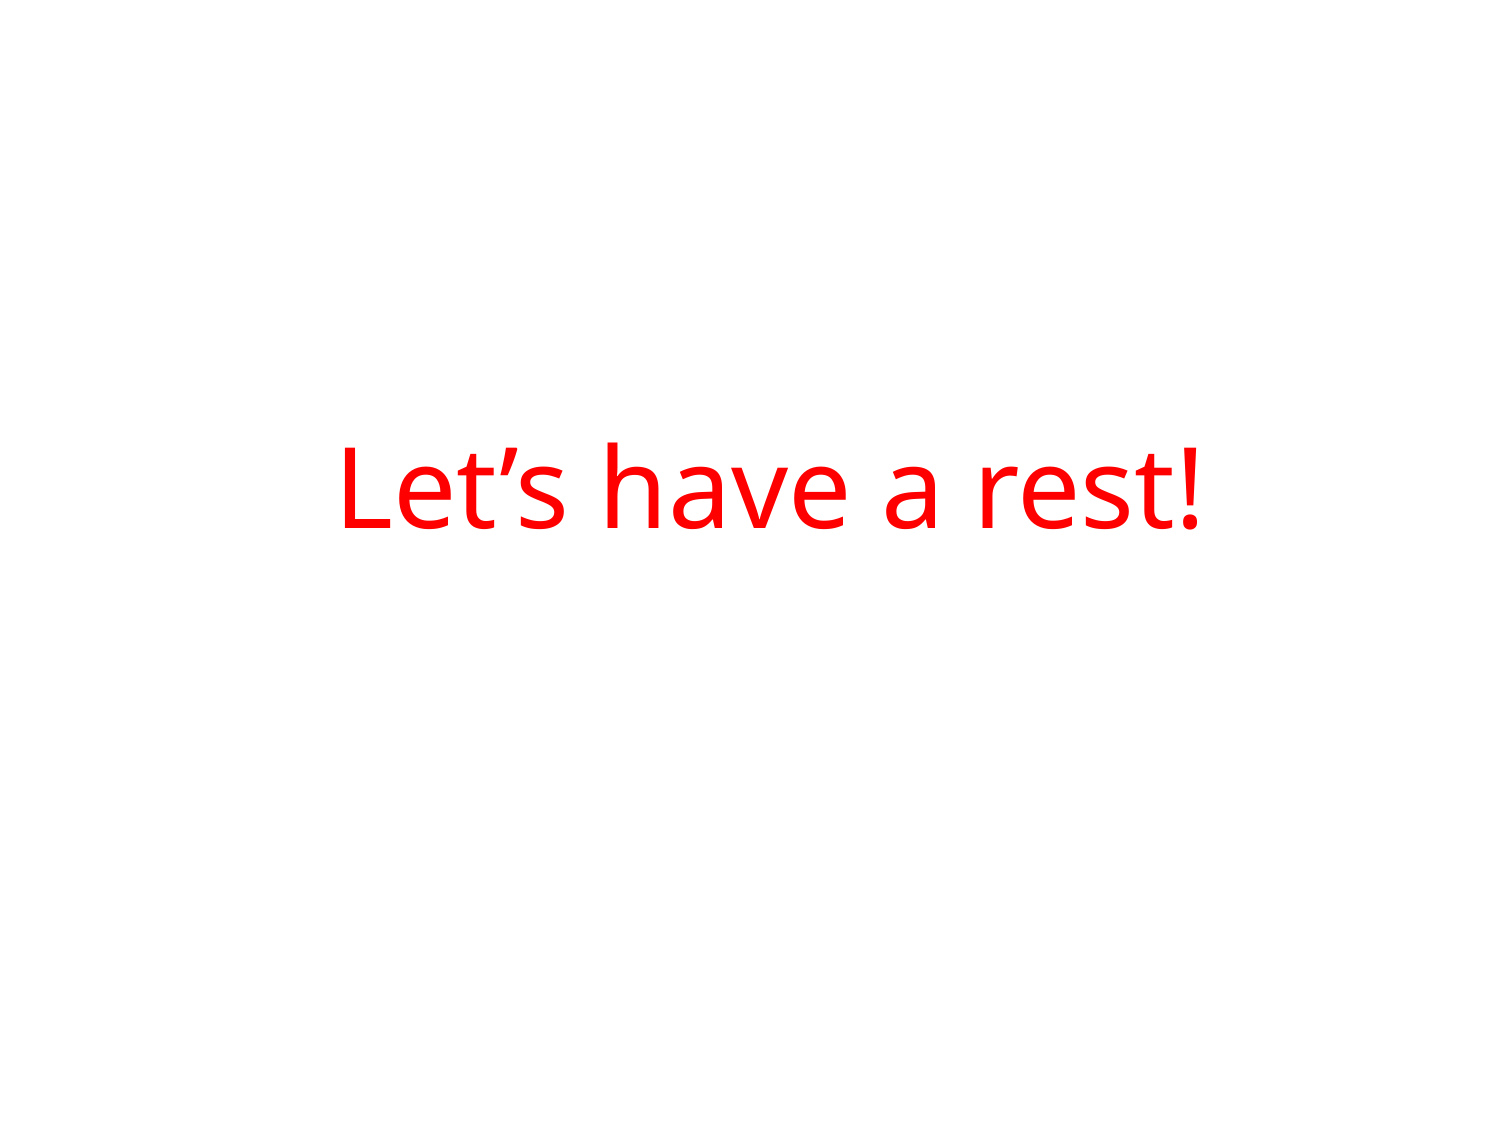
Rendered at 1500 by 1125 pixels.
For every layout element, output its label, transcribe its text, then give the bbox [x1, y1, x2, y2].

text_box Let’s have a rest! [319, 408, 1222, 559]
